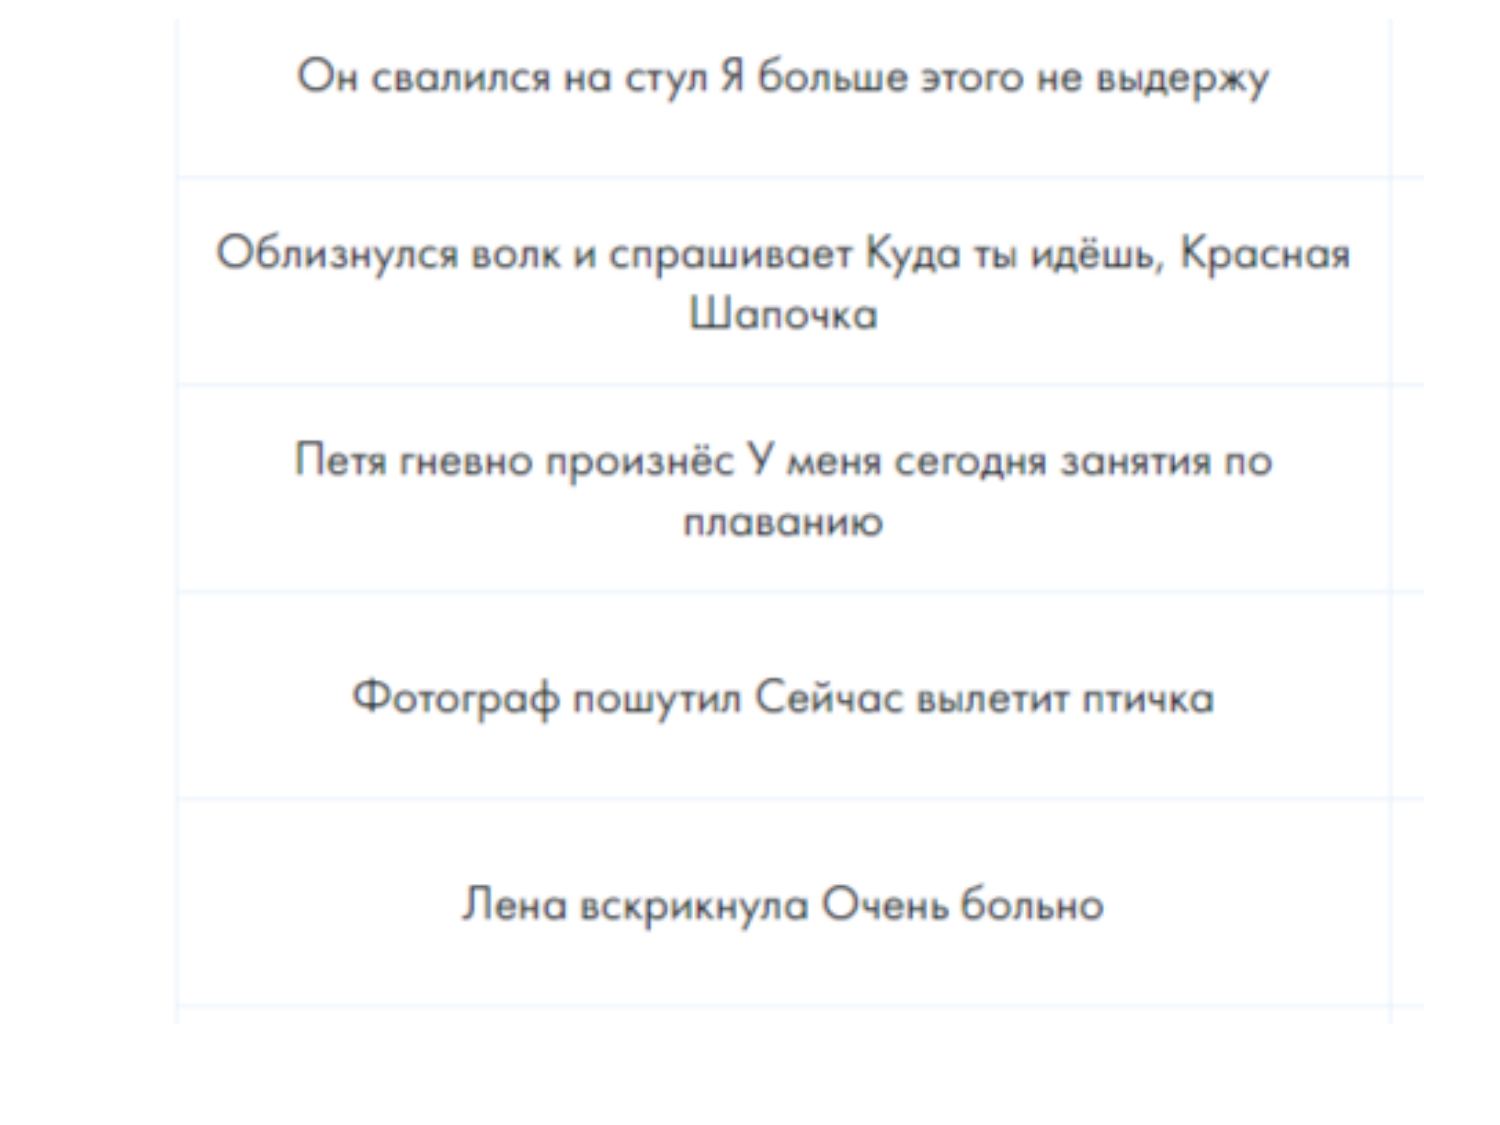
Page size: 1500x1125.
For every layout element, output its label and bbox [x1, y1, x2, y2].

picture [100, 18, 1424, 1024]
